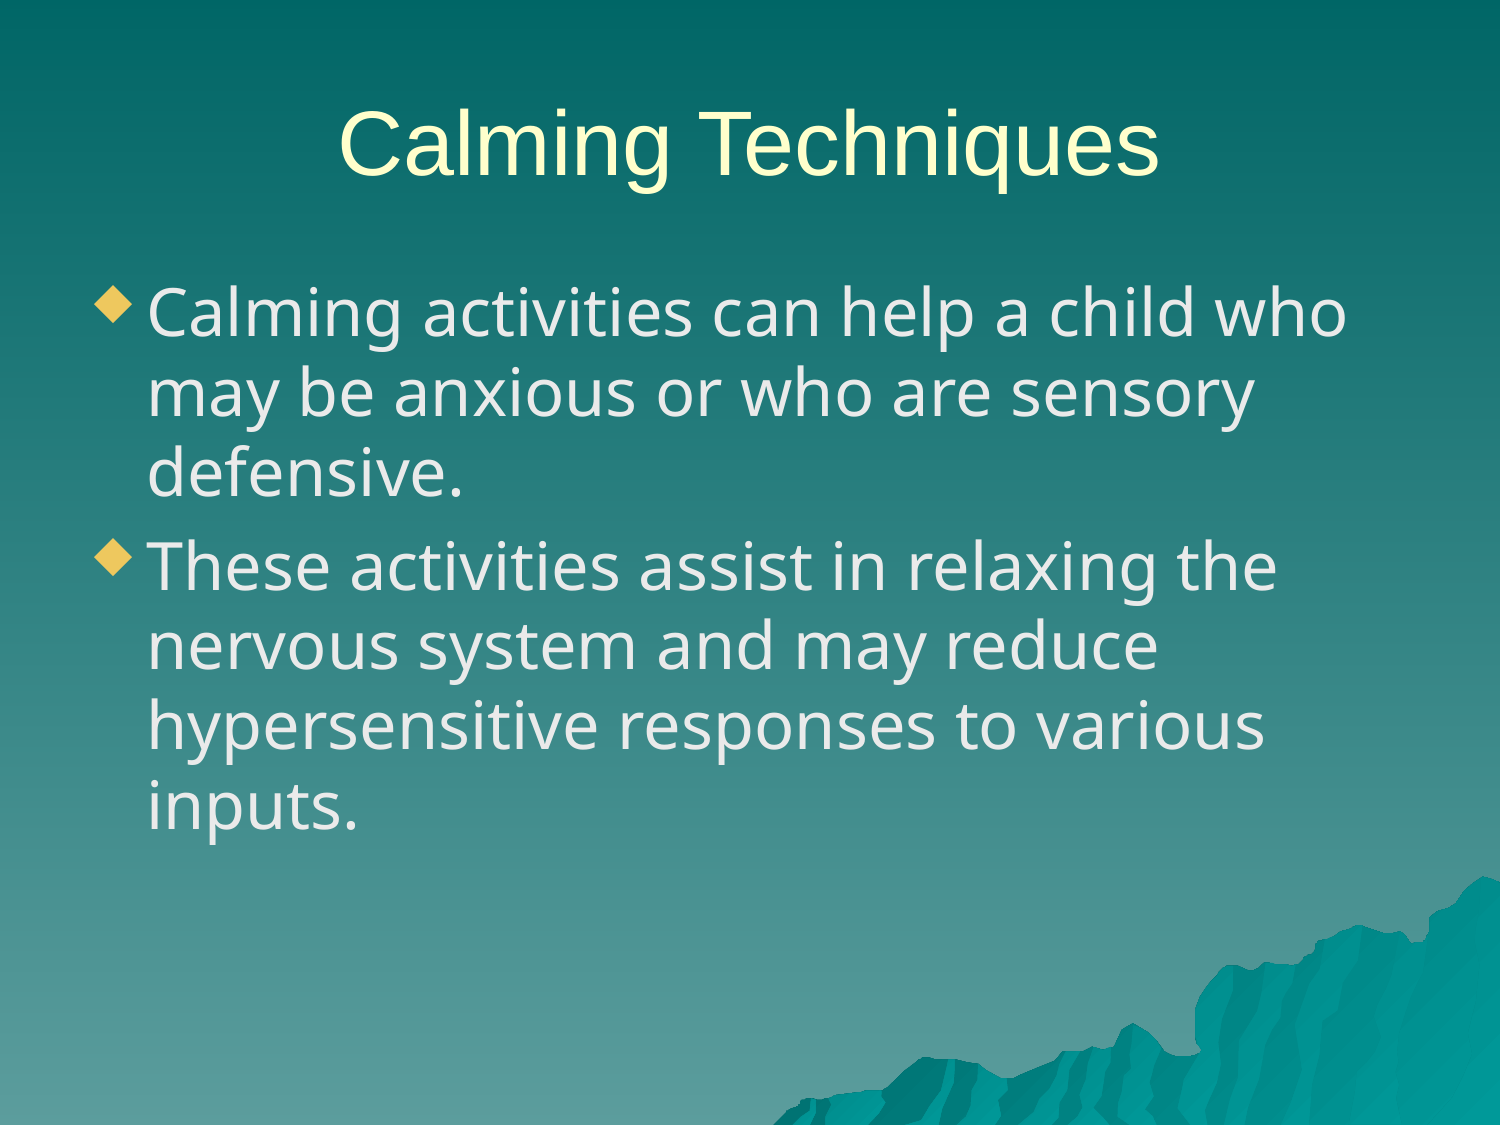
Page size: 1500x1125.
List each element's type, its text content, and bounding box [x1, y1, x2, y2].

list Calming activities can help a child who may be anxious or who are sensory defensive. These activities assist in relaxing the nervous system and may reduce hypersensitive responses to various inputs. [74, 262, 1426, 1006]
title Calming Techniques [74, 45, 1426, 233]
